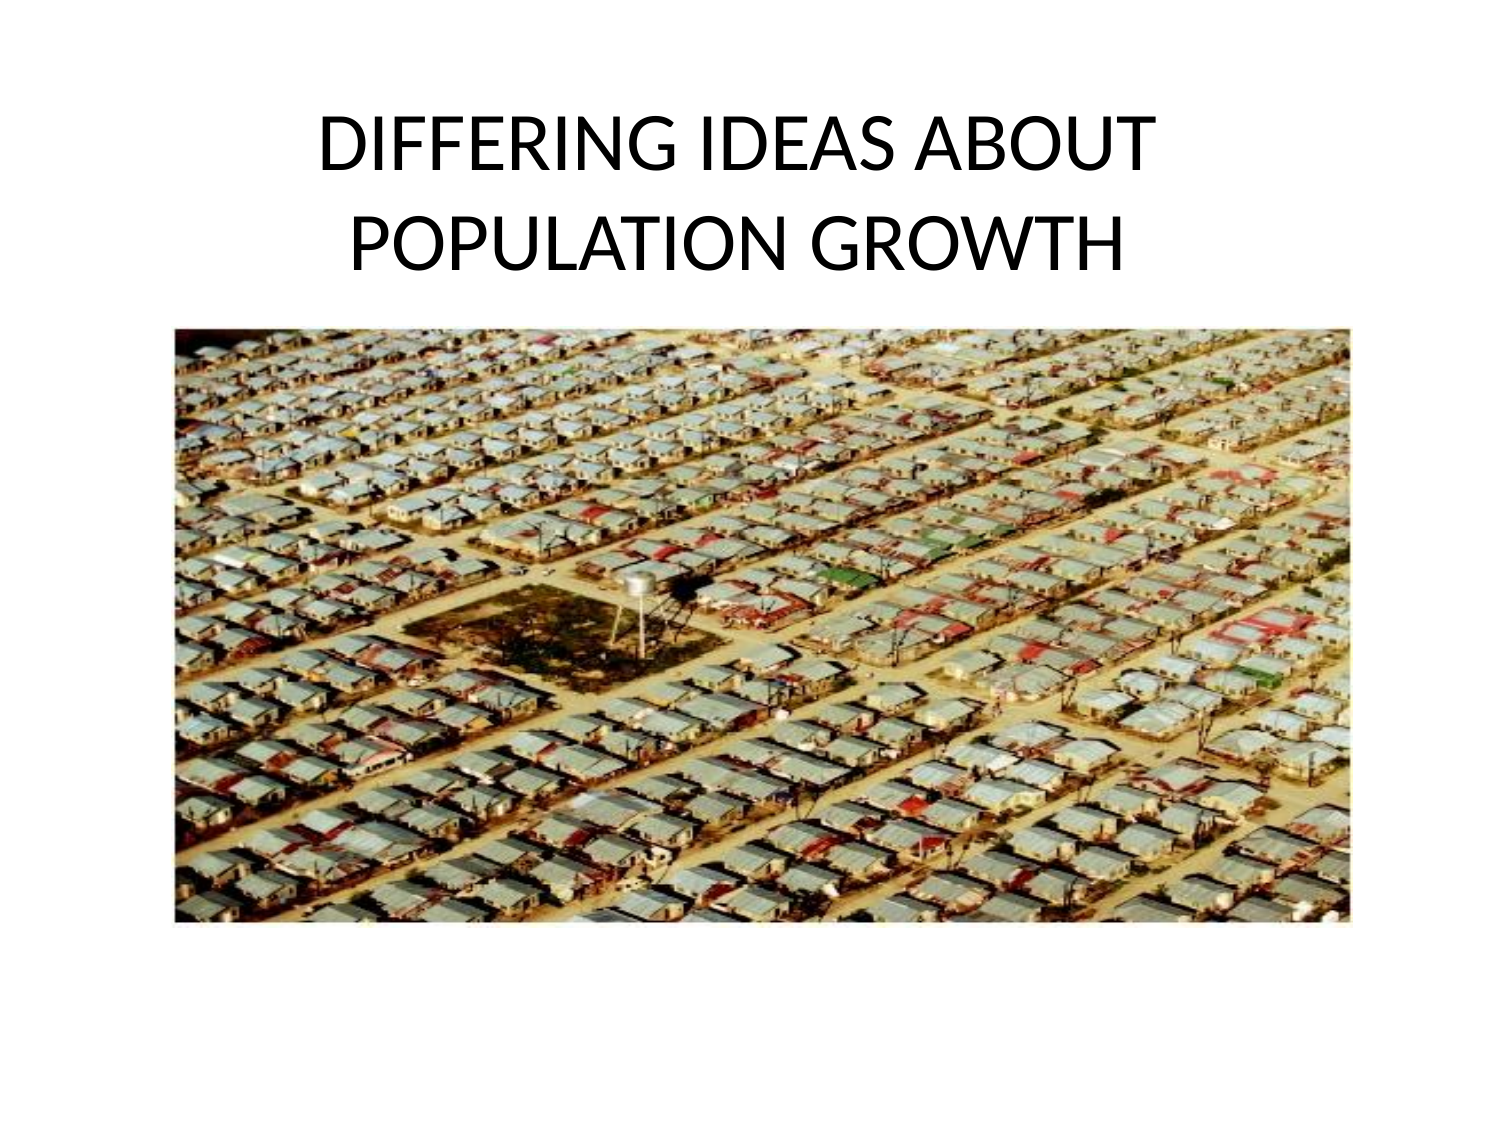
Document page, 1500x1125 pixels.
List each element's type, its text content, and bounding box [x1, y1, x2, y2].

title DIFFERING IDEAS ABOUT POPULATION GROWTH [100, 66, 1376, 308]
picture [170, 326, 1353, 928]
